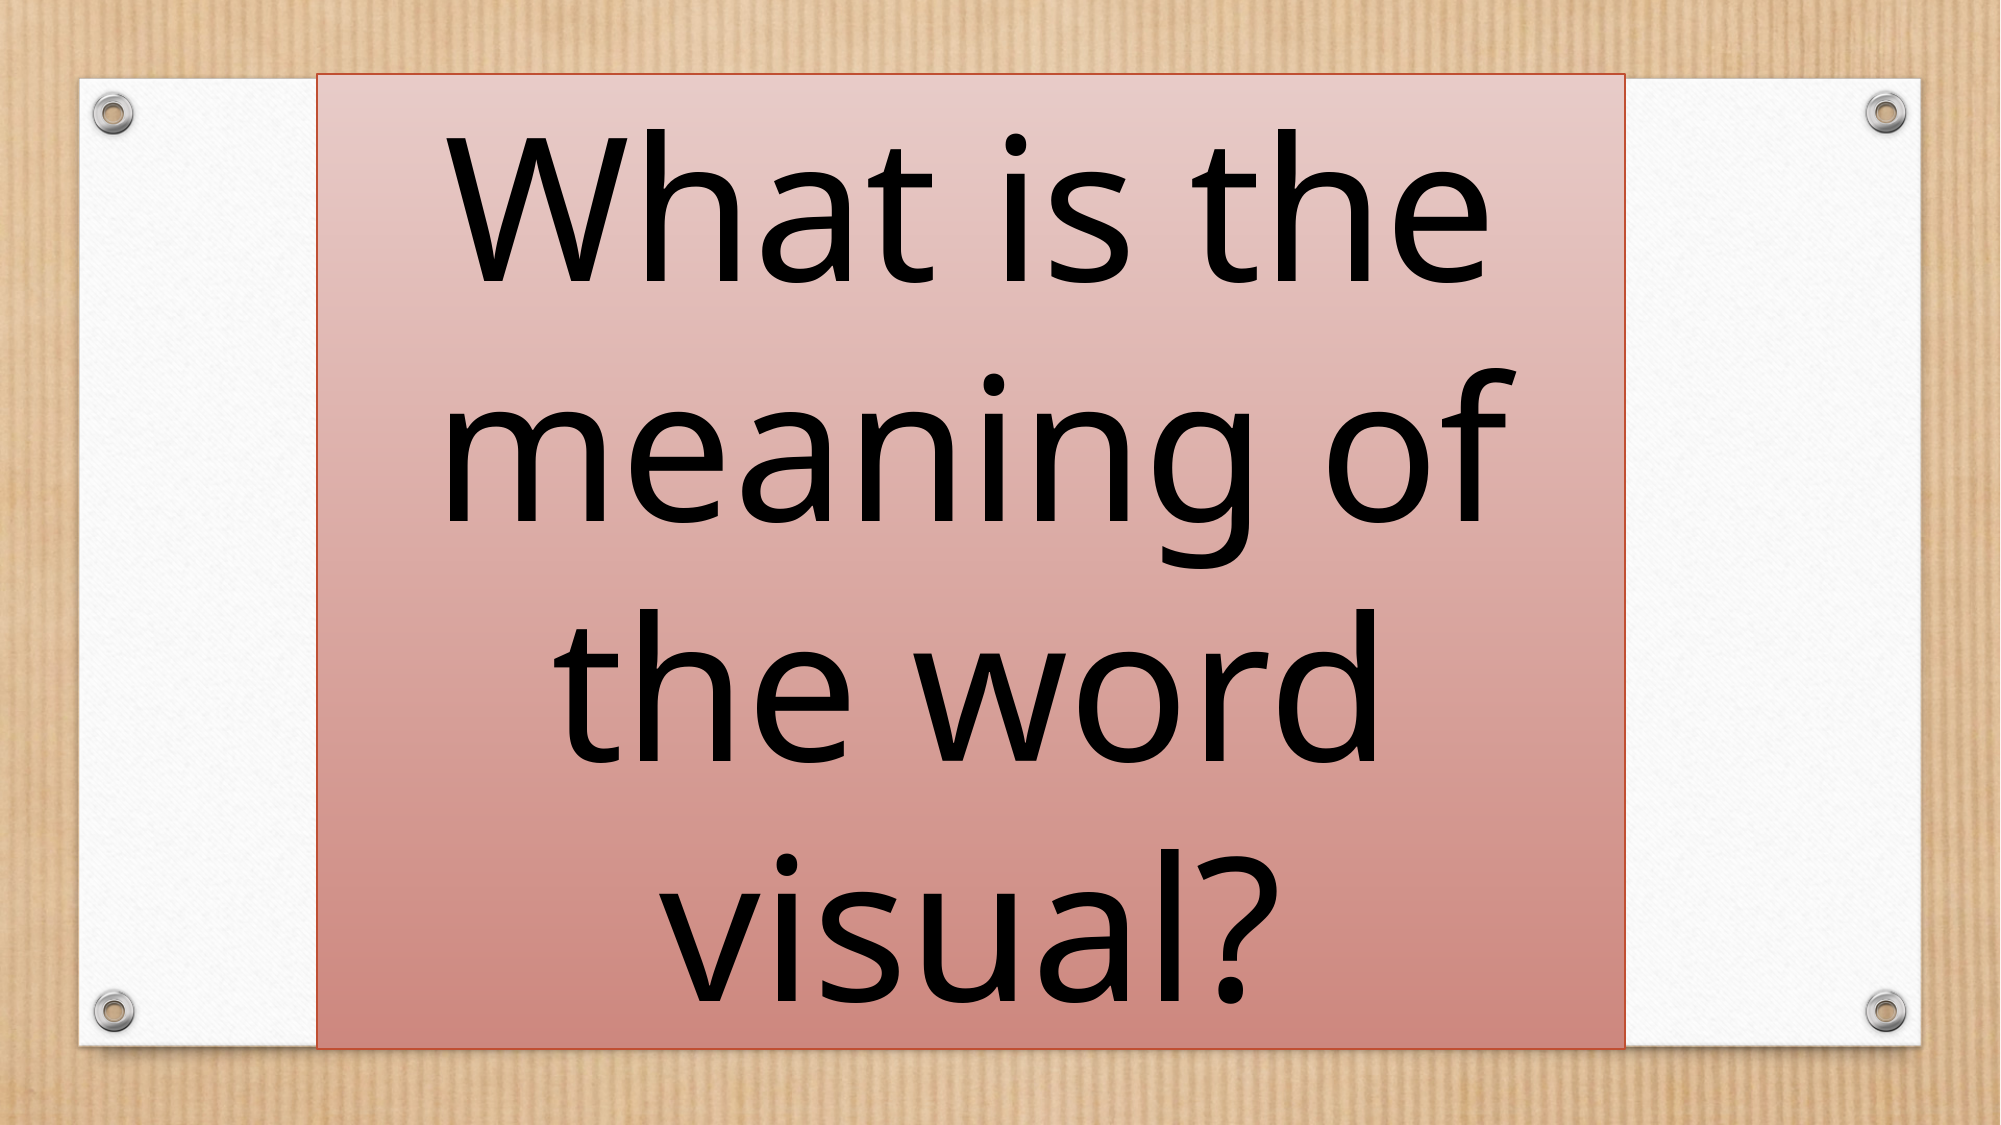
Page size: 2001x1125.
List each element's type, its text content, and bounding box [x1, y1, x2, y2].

text_box What is the meaning of the word visual? [316, 73, 1626, 1050]
picture [0, 0, 2001, 1125]
